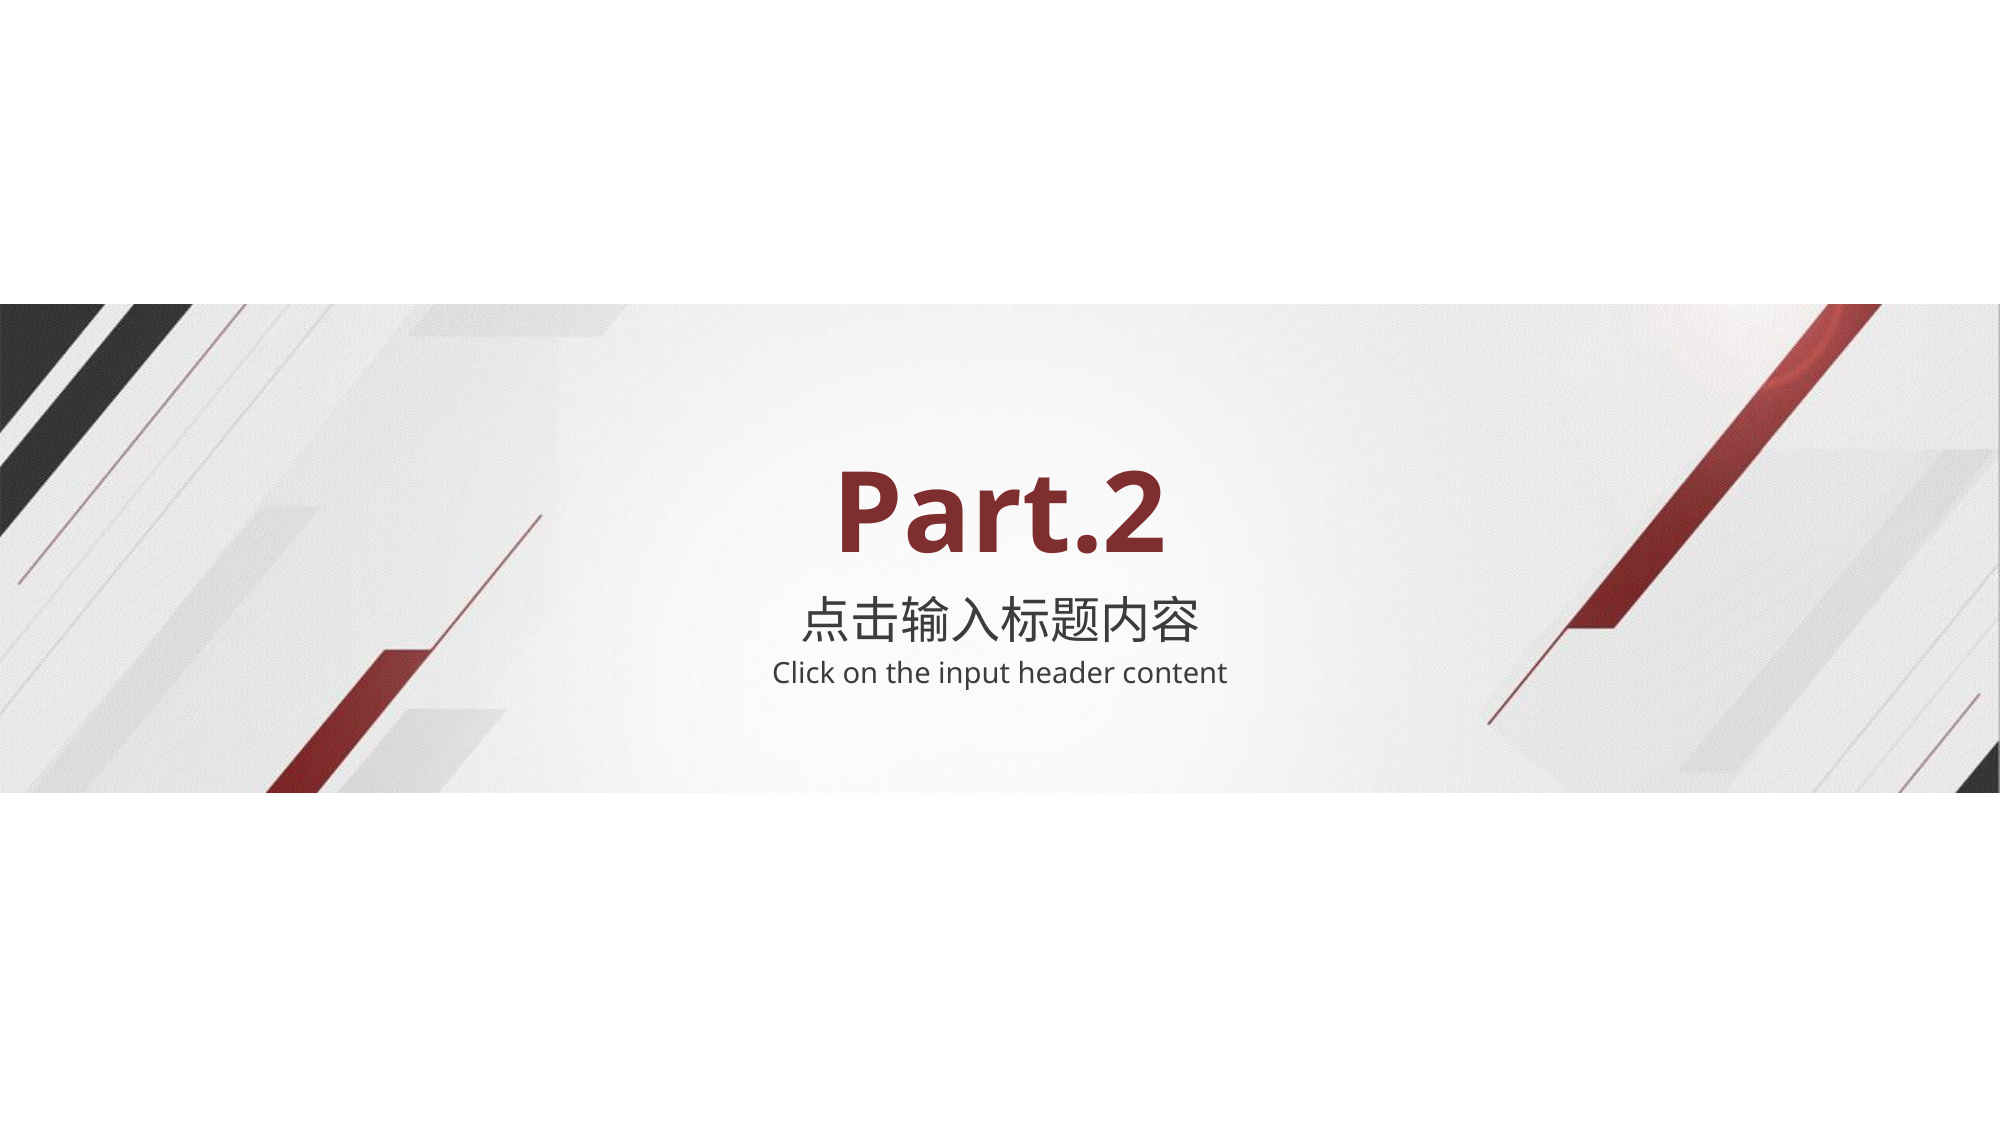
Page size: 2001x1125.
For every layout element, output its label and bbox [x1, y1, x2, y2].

picture [0, 304, 2000, 793]
